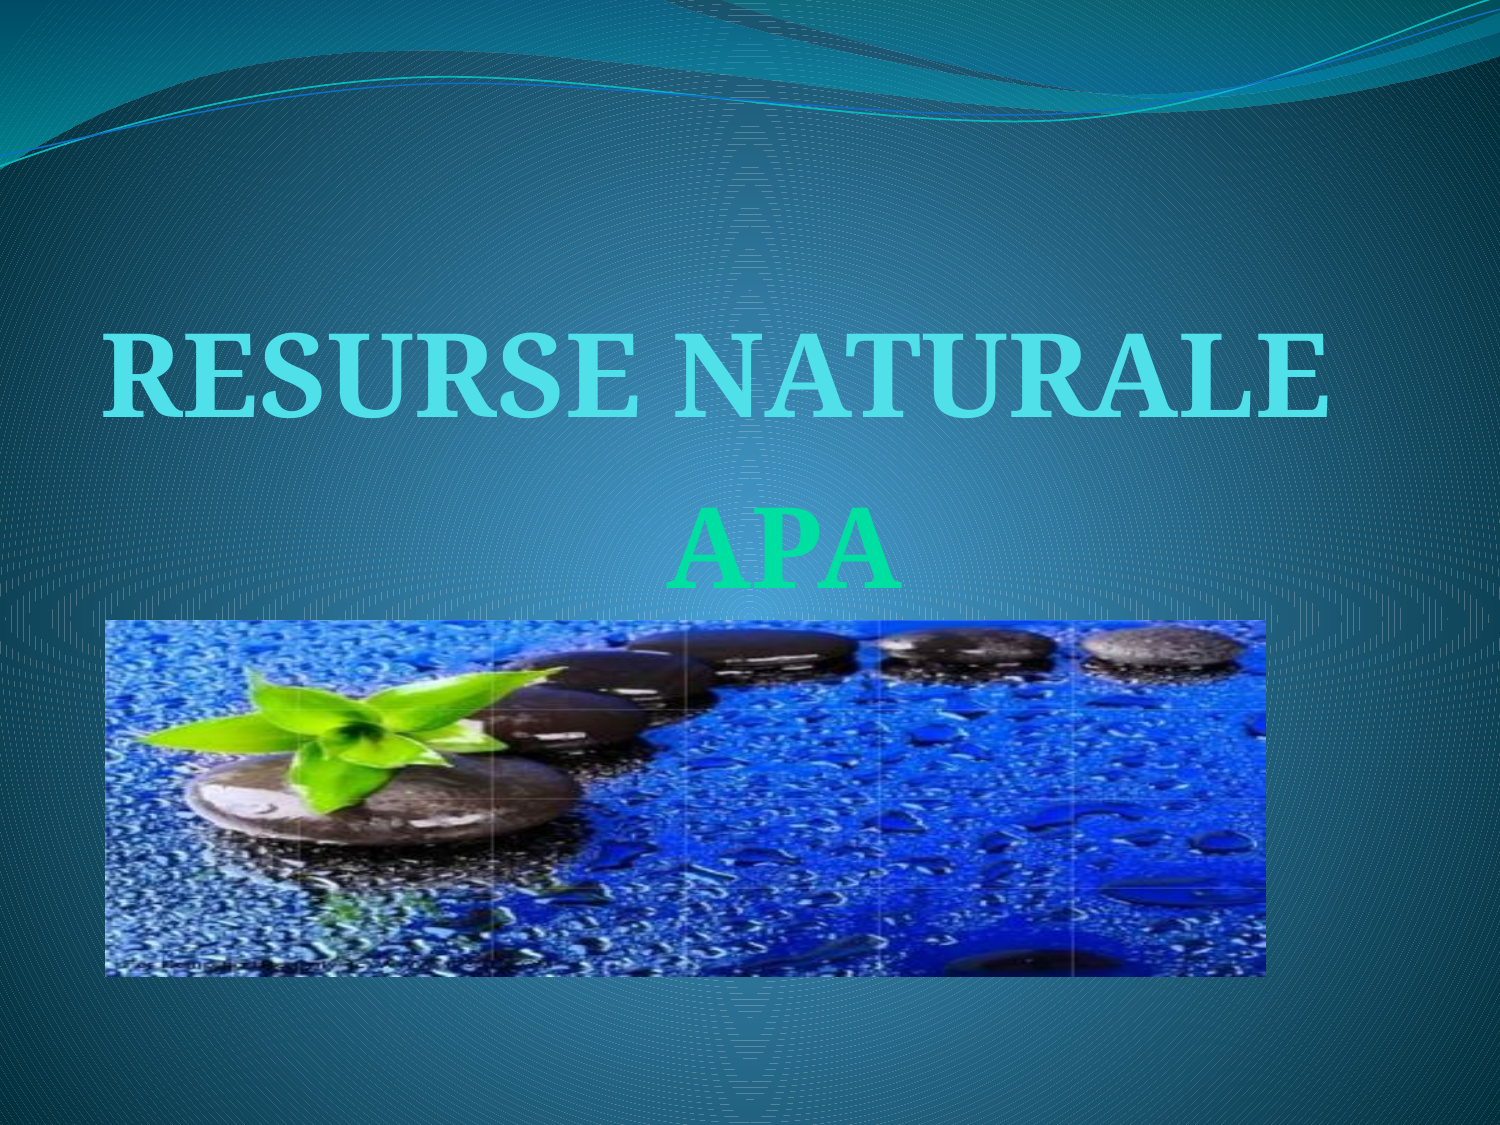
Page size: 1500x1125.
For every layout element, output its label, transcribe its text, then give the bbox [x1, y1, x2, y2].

text_box [325, 486, 329, 619]
text_box APA [329, 468, 976, 619]
picture [105, 619, 1266, 977]
title RESURSE NATURALE [46, 140, 1335, 441]
